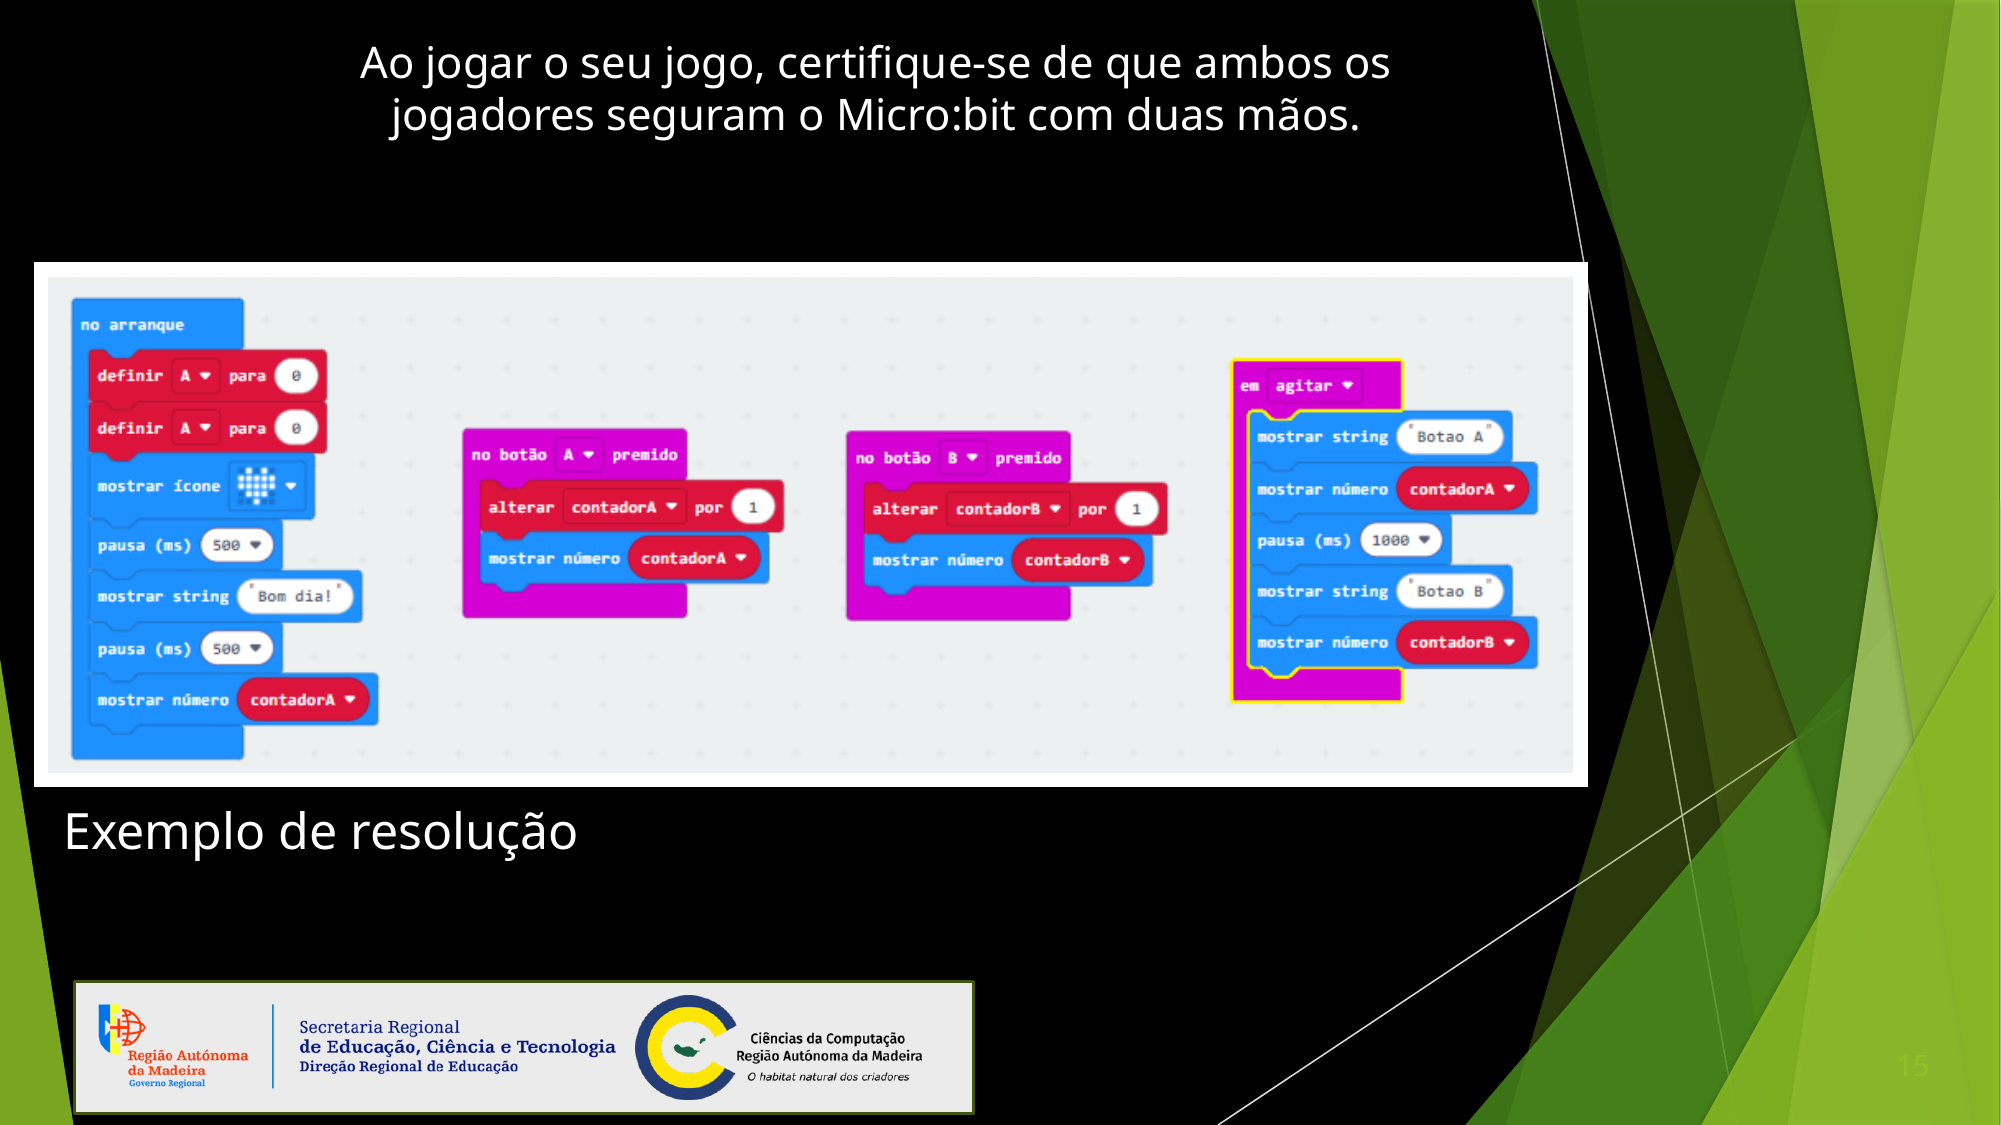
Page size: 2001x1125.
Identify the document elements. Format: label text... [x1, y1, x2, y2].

picture [47, 276, 1574, 774]
list Exemplo de resolução [48, 797, 1262, 946]
slide_number 15 [1673, 1037, 1945, 1097]
text_box Ao jogar o seu jogo, certifique-se de que ambos os jogadores seguram o Micro:bit com duas mãos. [270, 27, 1483, 182]
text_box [74, 980, 974, 1115]
